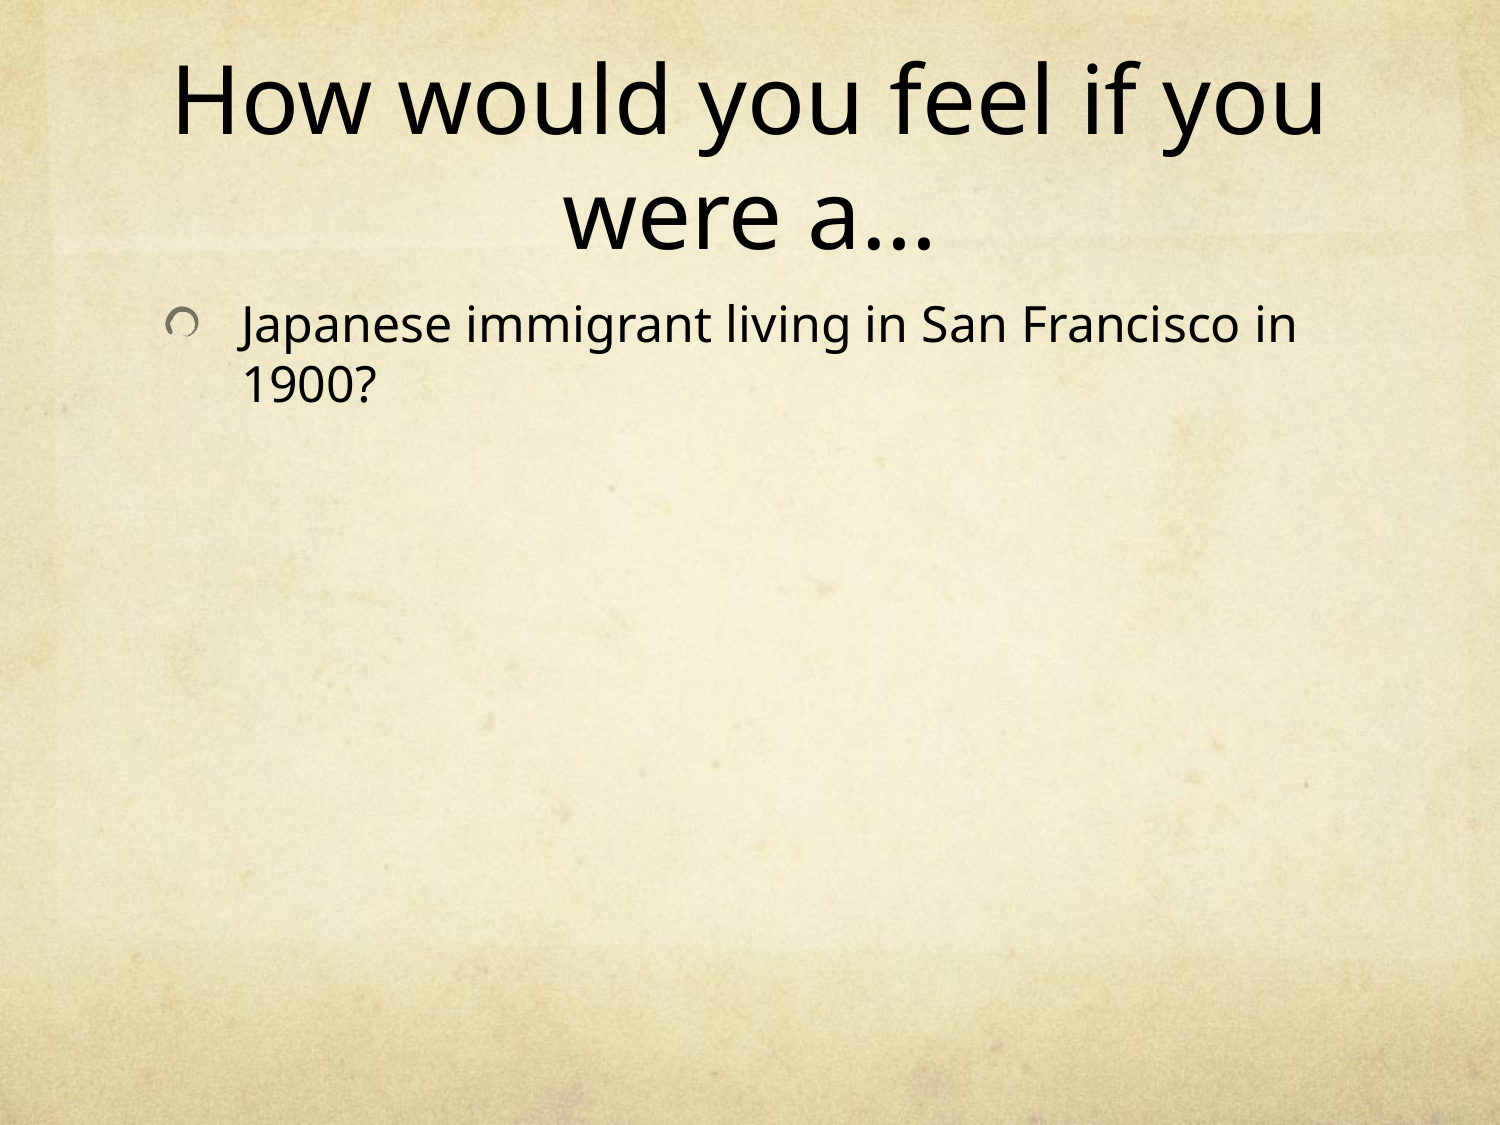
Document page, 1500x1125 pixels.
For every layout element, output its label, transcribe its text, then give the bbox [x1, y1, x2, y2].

title How would you feel if you were a… [150, 82, 1350, 225]
picture [0, 0, 1500, 1125]
list Japanese immigrant living in San Francisco in 1900? [150, 284, 1350, 950]
